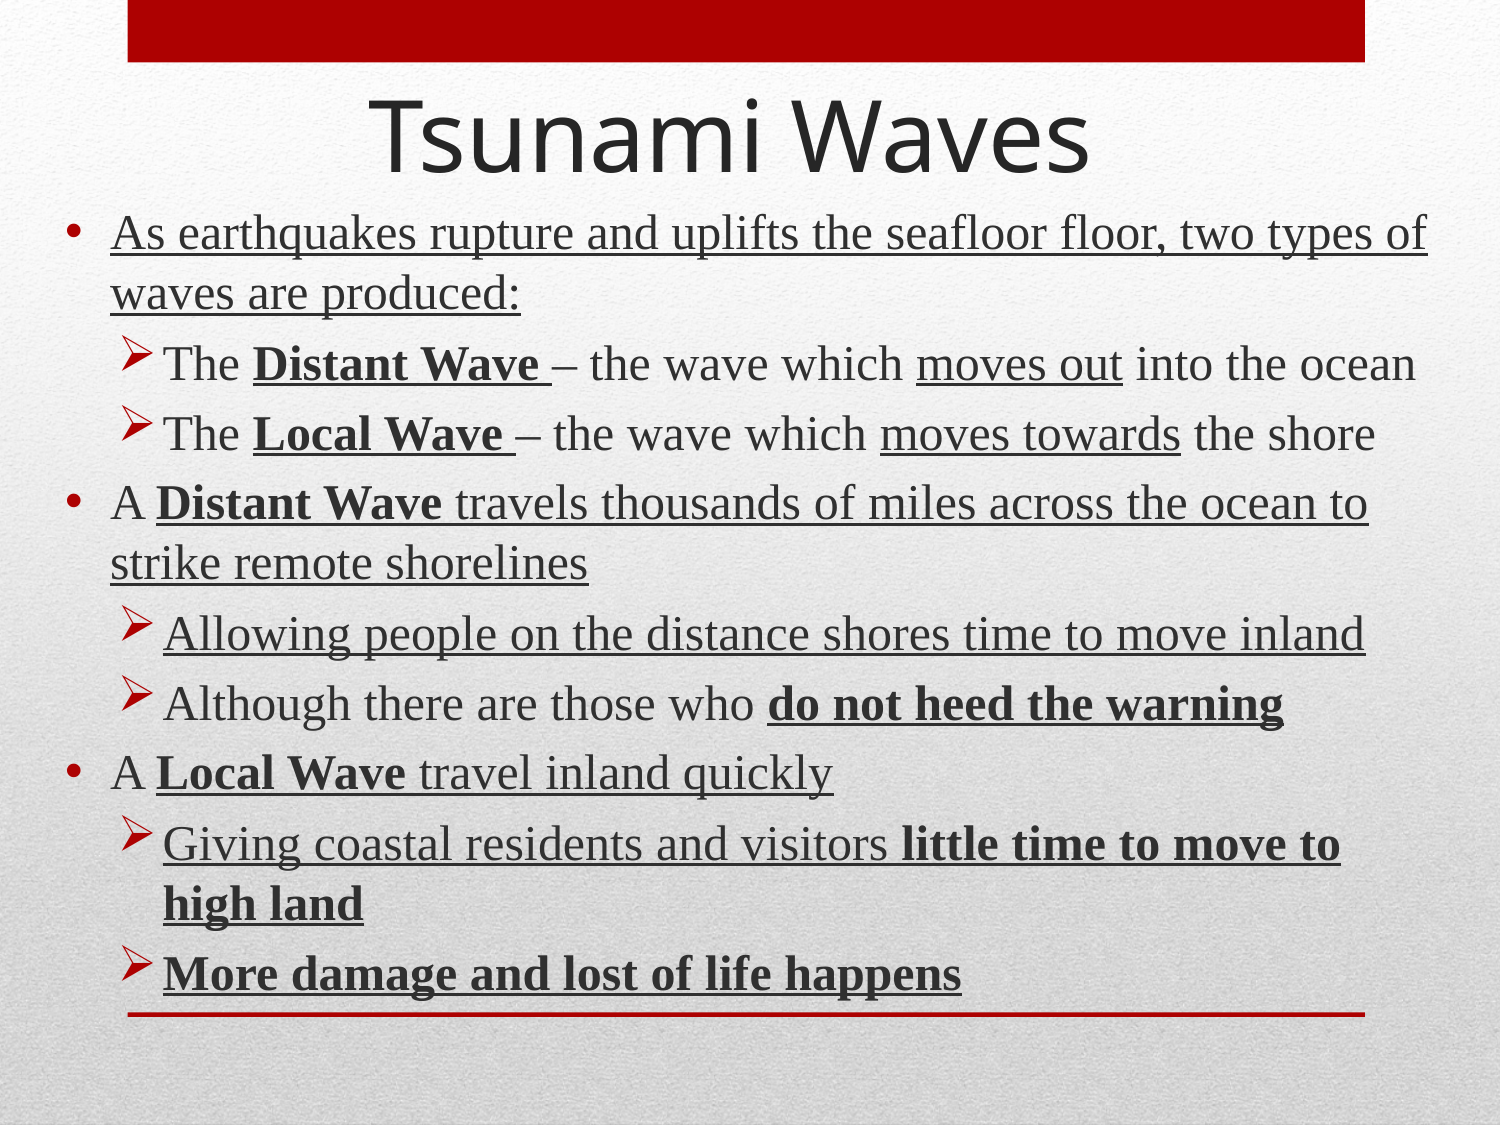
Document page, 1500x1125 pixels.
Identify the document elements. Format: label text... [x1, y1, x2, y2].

title Tsunami Waves [162, 37, 1300, 200]
list As earthquakes rupture and uplifts the seafloor floor, two types of waves are produced: The Distant Wave – the wave which moves out into the ocean The Local Wave – the wave which moves towards the shore A Distant Wave travels thousands of miles across the ocean to strike remote shorelines Allowing people on the distance shores time to move inland Although there are those who do not heed the warning A Local Wave travel inland quickly Giving coastal residents and visitors little time to move to high land More damage and lost of life happens [50, 187, 1463, 1013]
